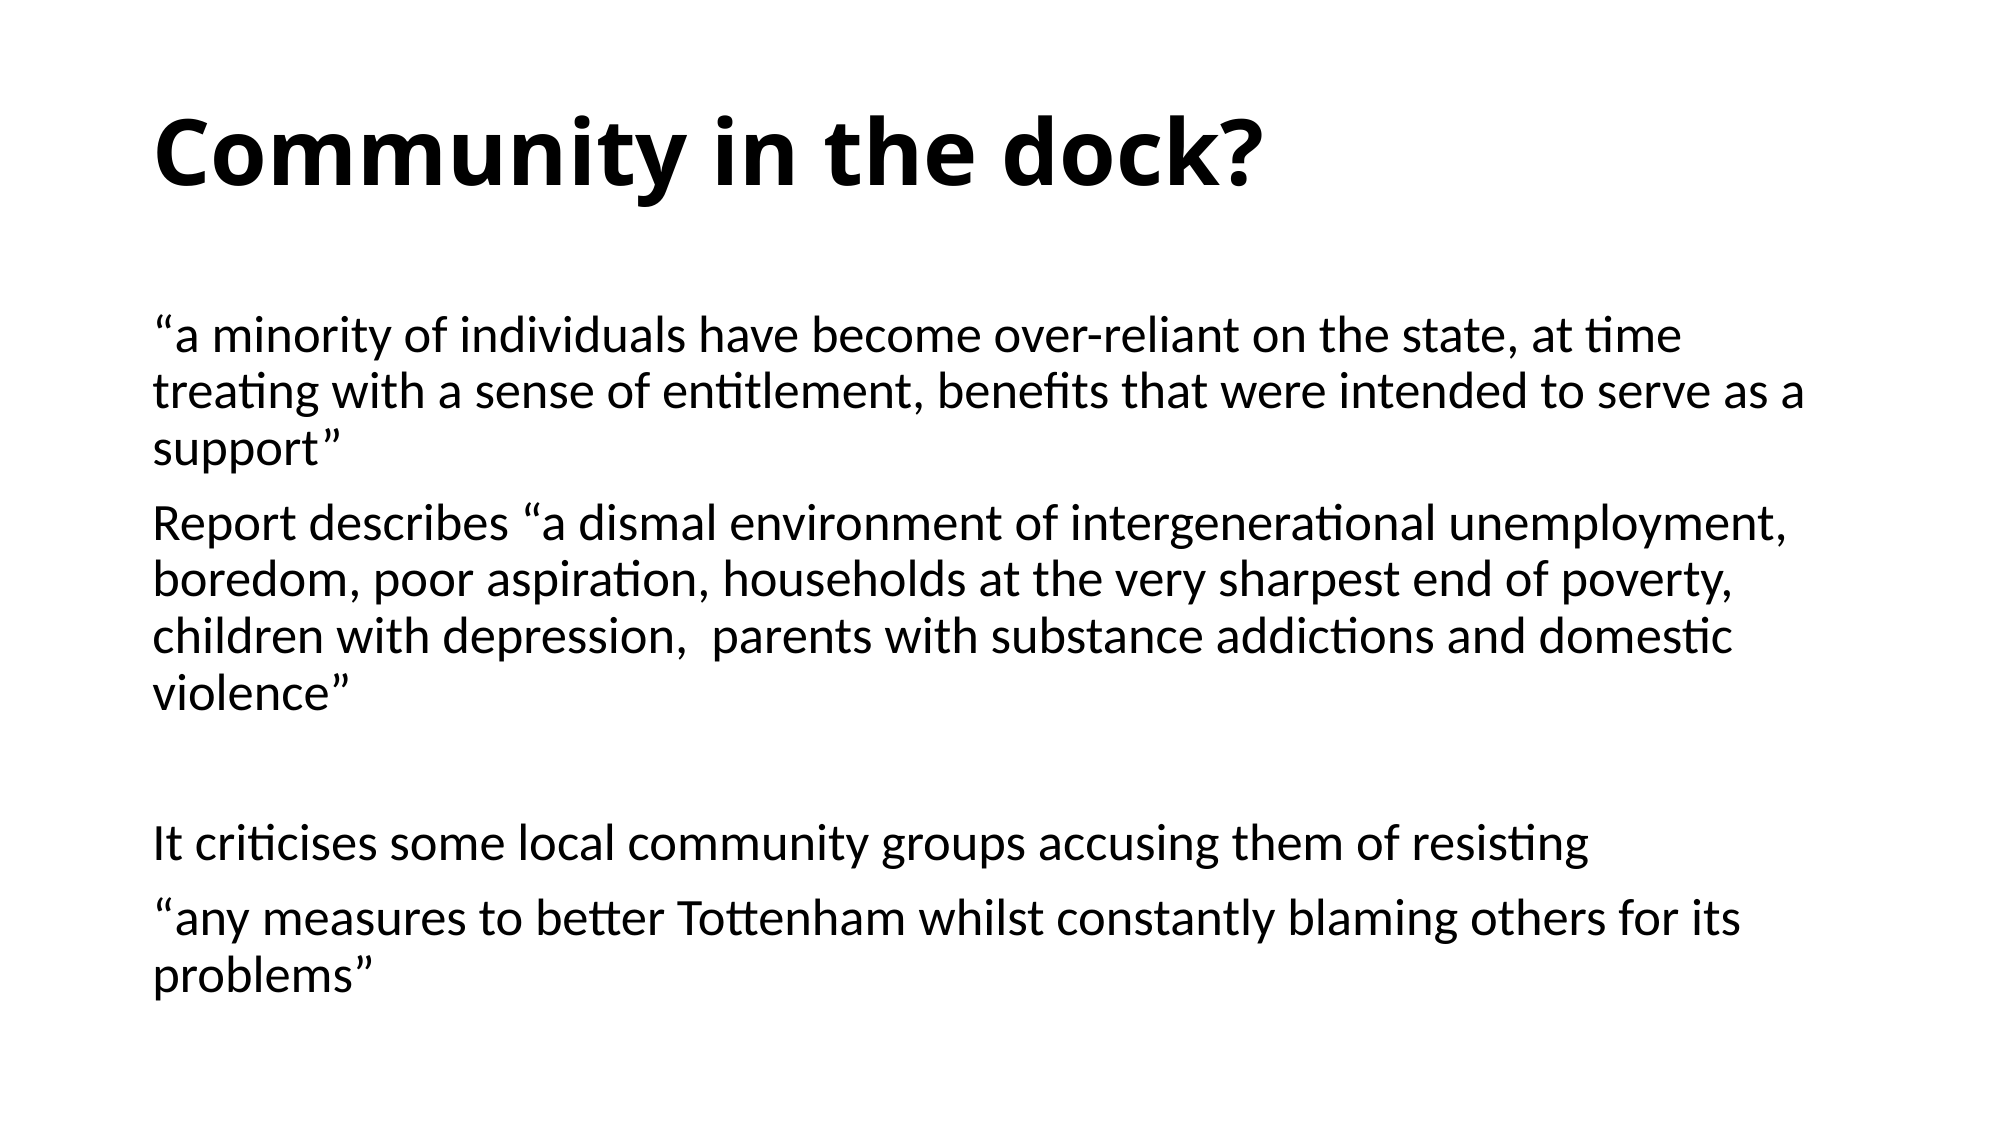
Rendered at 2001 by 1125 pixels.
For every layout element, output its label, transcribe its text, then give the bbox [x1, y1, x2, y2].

list “a minority of individuals have become over-reliant on the state, at time treating with a sense of entitlement, benefits that were intended to serve as a support” Report describes “a dismal environment of intergenerational unemployment, boredom, poor aspiration, households at the very sharpest end of poverty, children with depression, parents with substance addictions and domestic violence” It criticises some local community groups accusing them of resisting “any measures to better Tottenham whilst constantly blaming others for its problems” [137, 299, 1863, 1014]
title Community in the dock? [137, 47, 1863, 265]
